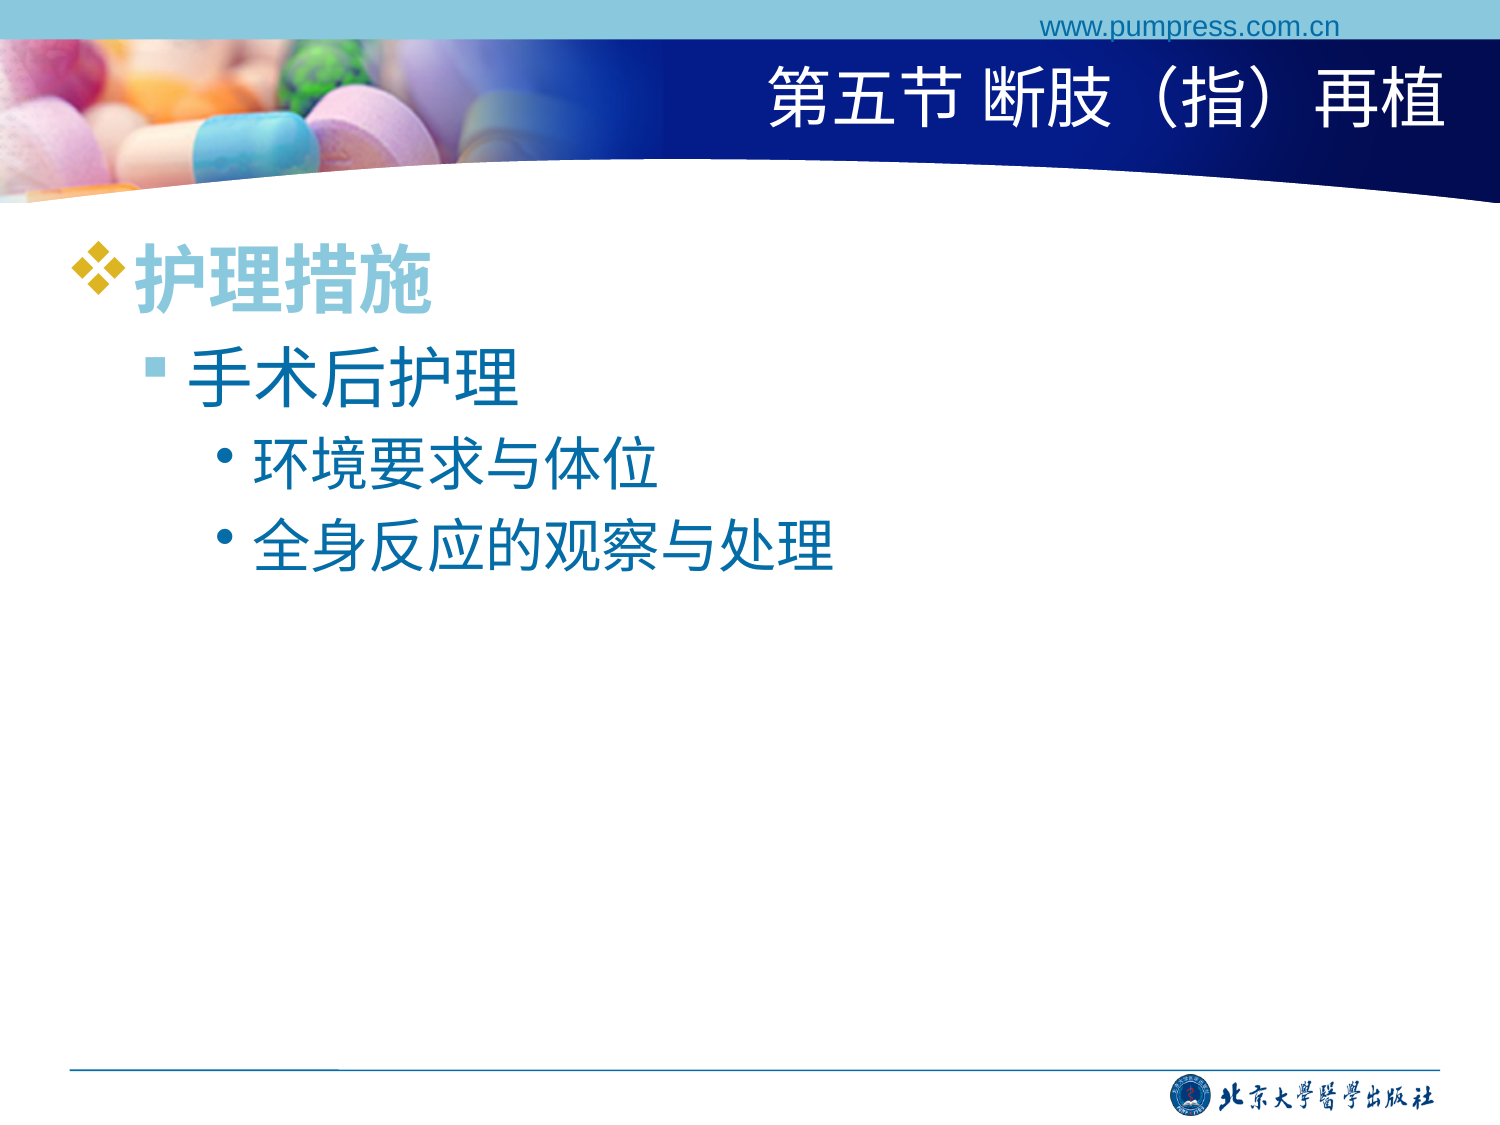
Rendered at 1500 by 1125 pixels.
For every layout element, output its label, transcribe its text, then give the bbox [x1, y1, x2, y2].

list 护理措施 手术后护理 环境要求与体位 全身反应的观察与处理 [49, 224, 1463, 1026]
slide_number www.pumpress.com.cn [1025, 0, 1463, 38]
picture [0, 40, 1500, 203]
picture [1170, 1074, 1436, 1118]
title 第五节 断肢（指）再植 [137, 49, 1463, 143]
